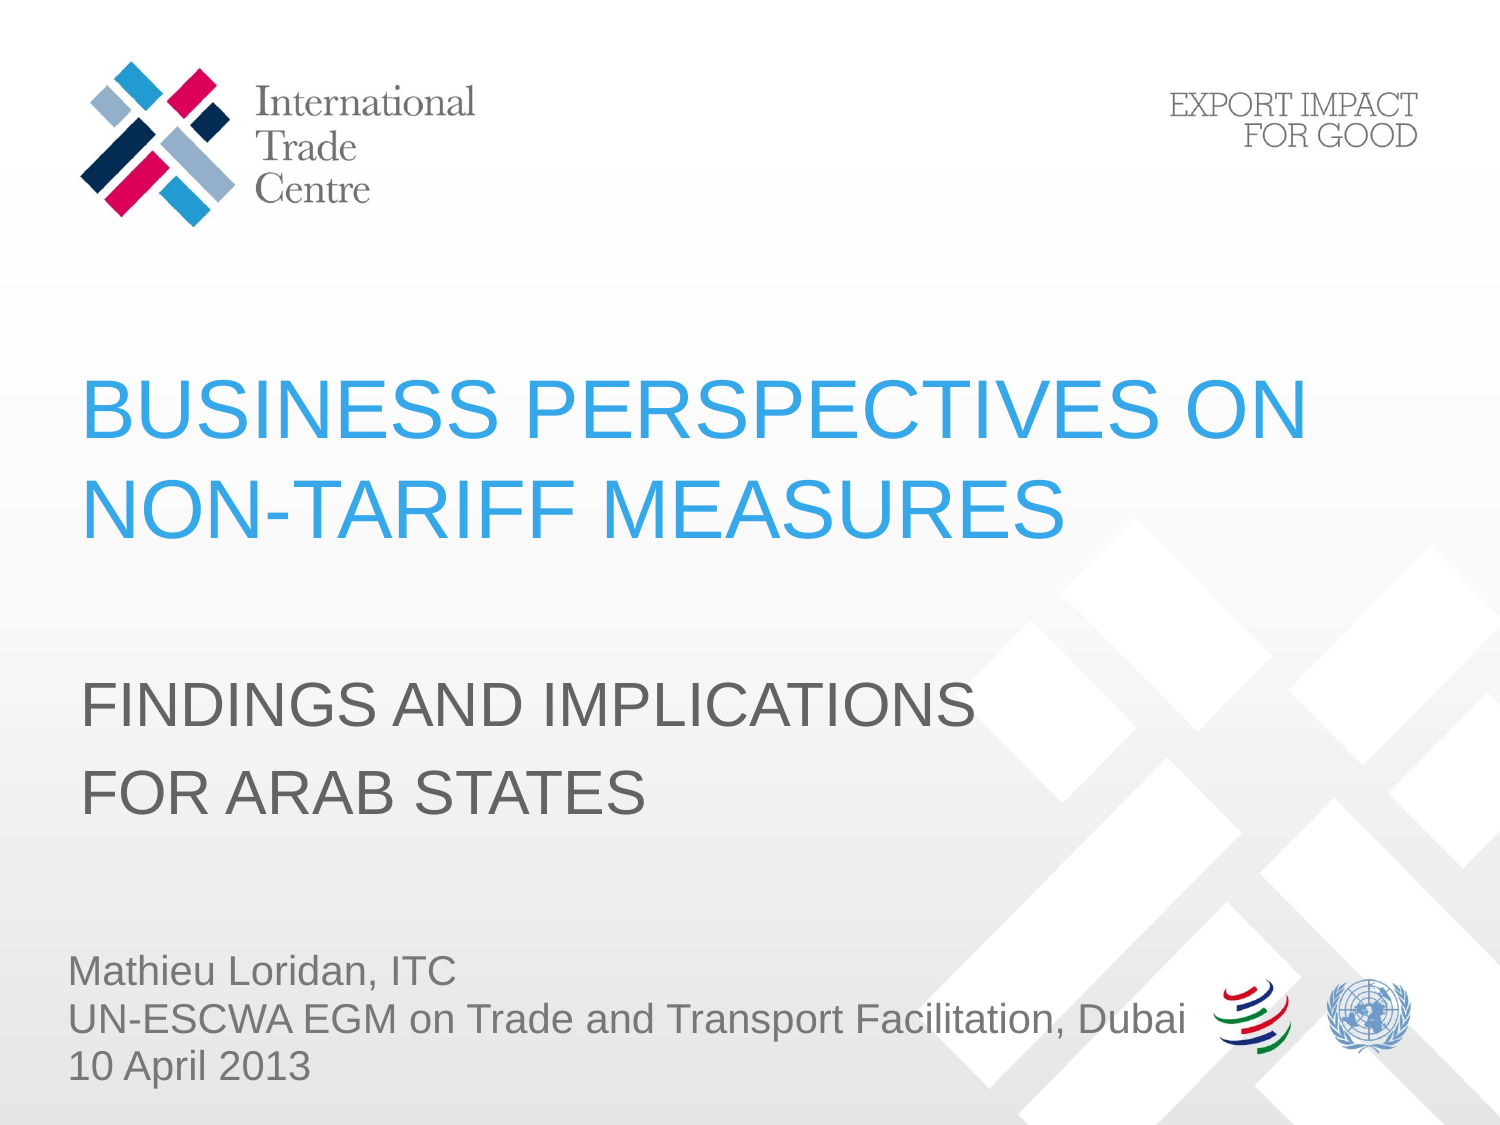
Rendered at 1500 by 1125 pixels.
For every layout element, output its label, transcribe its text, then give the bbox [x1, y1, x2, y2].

text_box Mathieu Loridan, ITC UN-ESCWA EGM on Trade and Transport Facilitation, Dubai 10 April 2013 [53, 940, 1306, 1098]
subtitle FINDINGS AND IMPLICATIONS FOR ARAB STATES [64, 656, 1412, 845]
title BUSINESS PERSPECTIVES ON NON-TARIFF MEASURES [64, 290, 1377, 563]
picture [0, 0, 1500, 1125]
